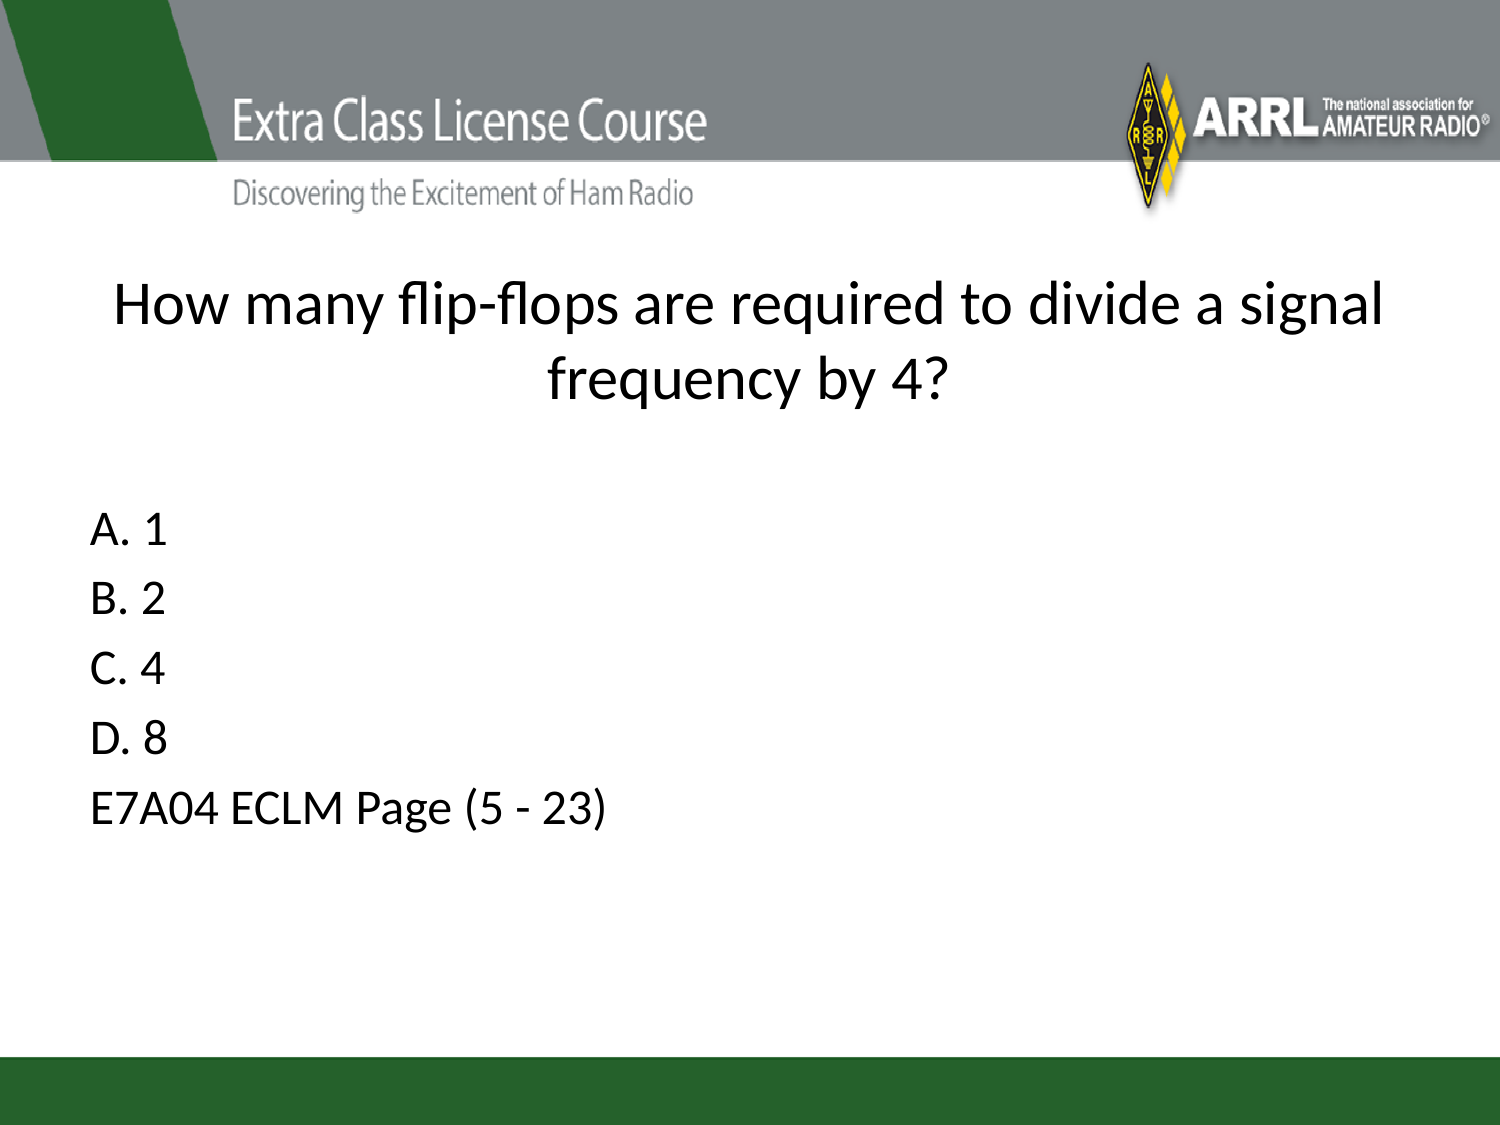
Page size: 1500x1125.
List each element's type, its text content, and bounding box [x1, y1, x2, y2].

title How many flip-flops are required to divide a signal frequency by 4? [75, 254, 1425, 435]
picture [0, 0, 1500, 1125]
list A. 1 B. 2 C. 4 D. 8 E7A04 ECLM Page (5 - 23) [75, 487, 1425, 1005]
